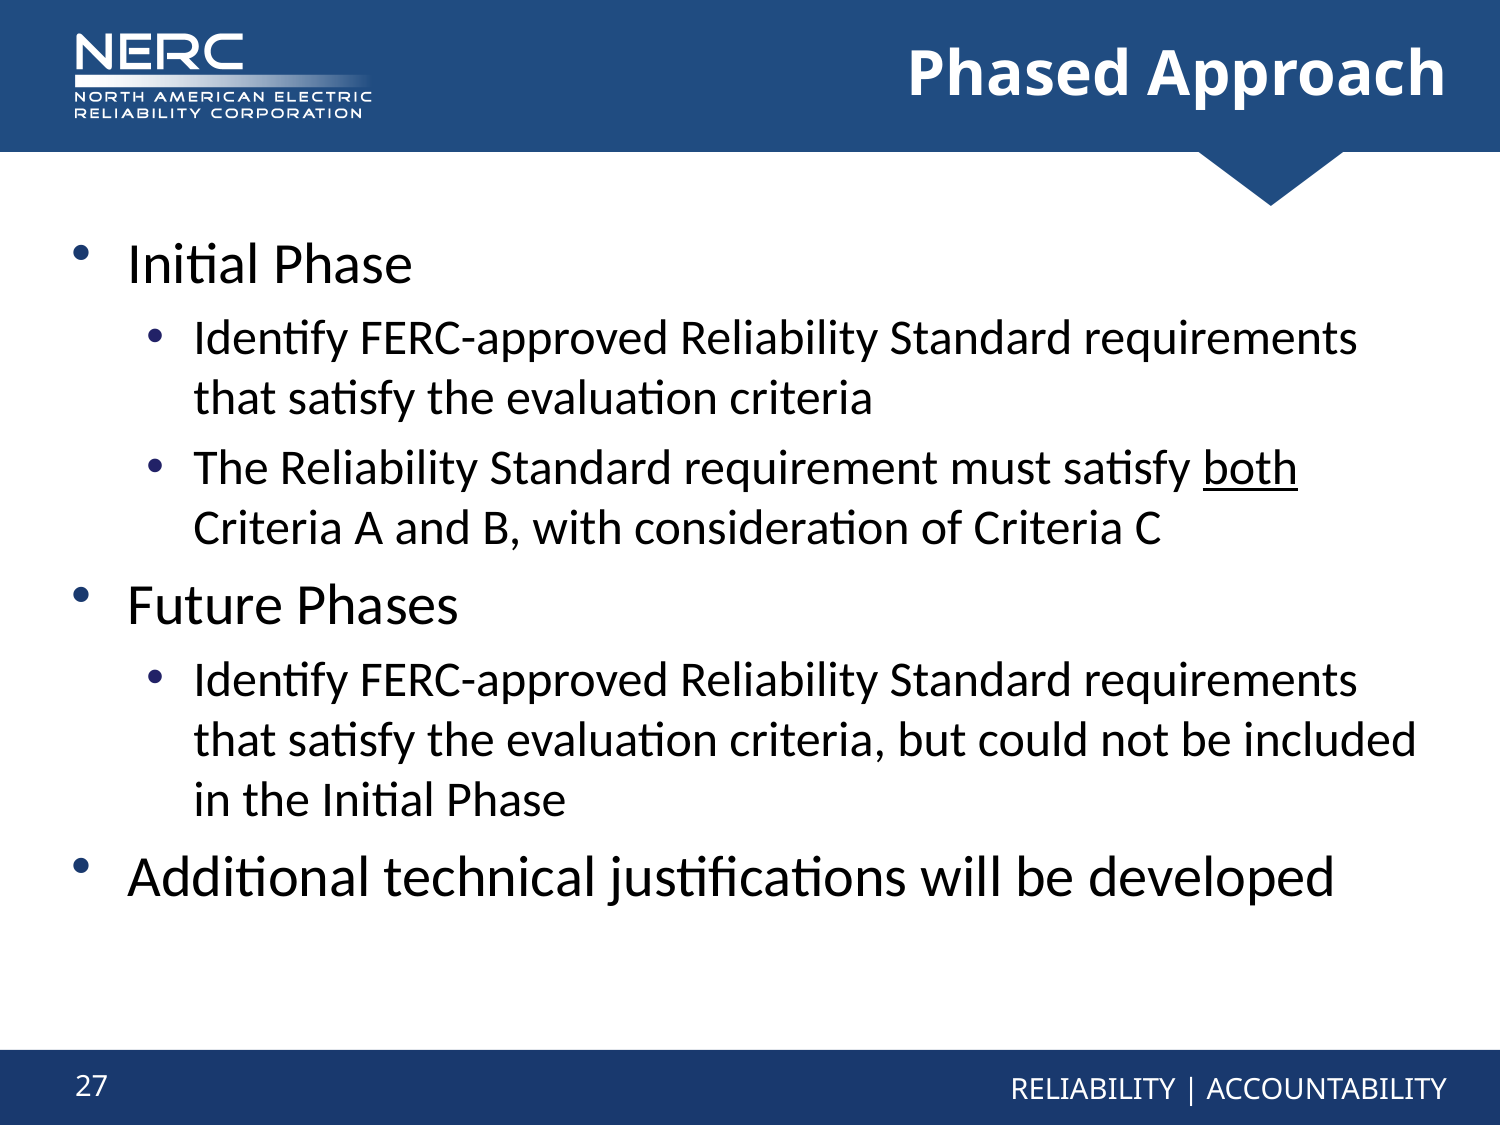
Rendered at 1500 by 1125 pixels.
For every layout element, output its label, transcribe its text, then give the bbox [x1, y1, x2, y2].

picture [0, 0, 1500, 206]
title Phased Approach [474, 24, 1463, 133]
list Initial Phase Identify FERC-approved Reliability Standard requirements that satisfy the evaluation criteria The Reliability Standard requirement must satisfy both Criteria A and B, with consideration of Criteria C Future Phases Identify FERC-approved Reliability Standard requirements that satisfy the evaluation criteria, but could not be included in the Initial Phase Additional technical justifications will be developed [56, 217, 1438, 1013]
